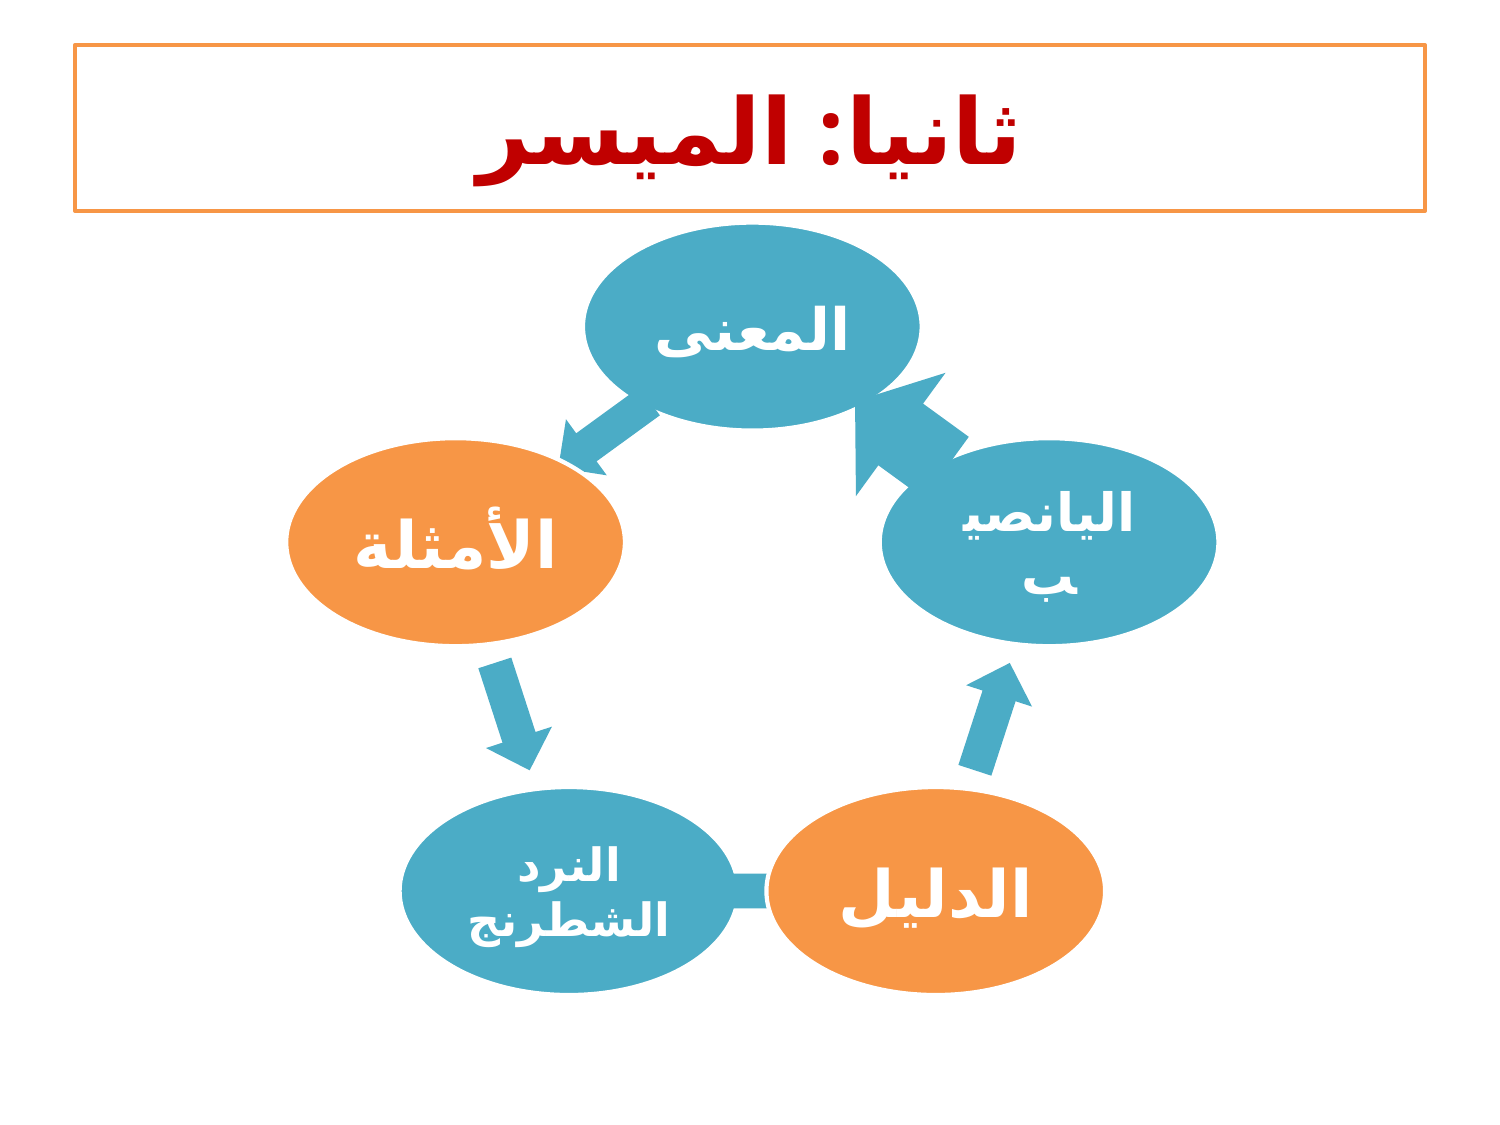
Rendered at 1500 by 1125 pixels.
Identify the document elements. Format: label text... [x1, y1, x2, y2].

title ثانيا: الميسر [73, 43, 1427, 213]
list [74, 222, 1430, 1055]
